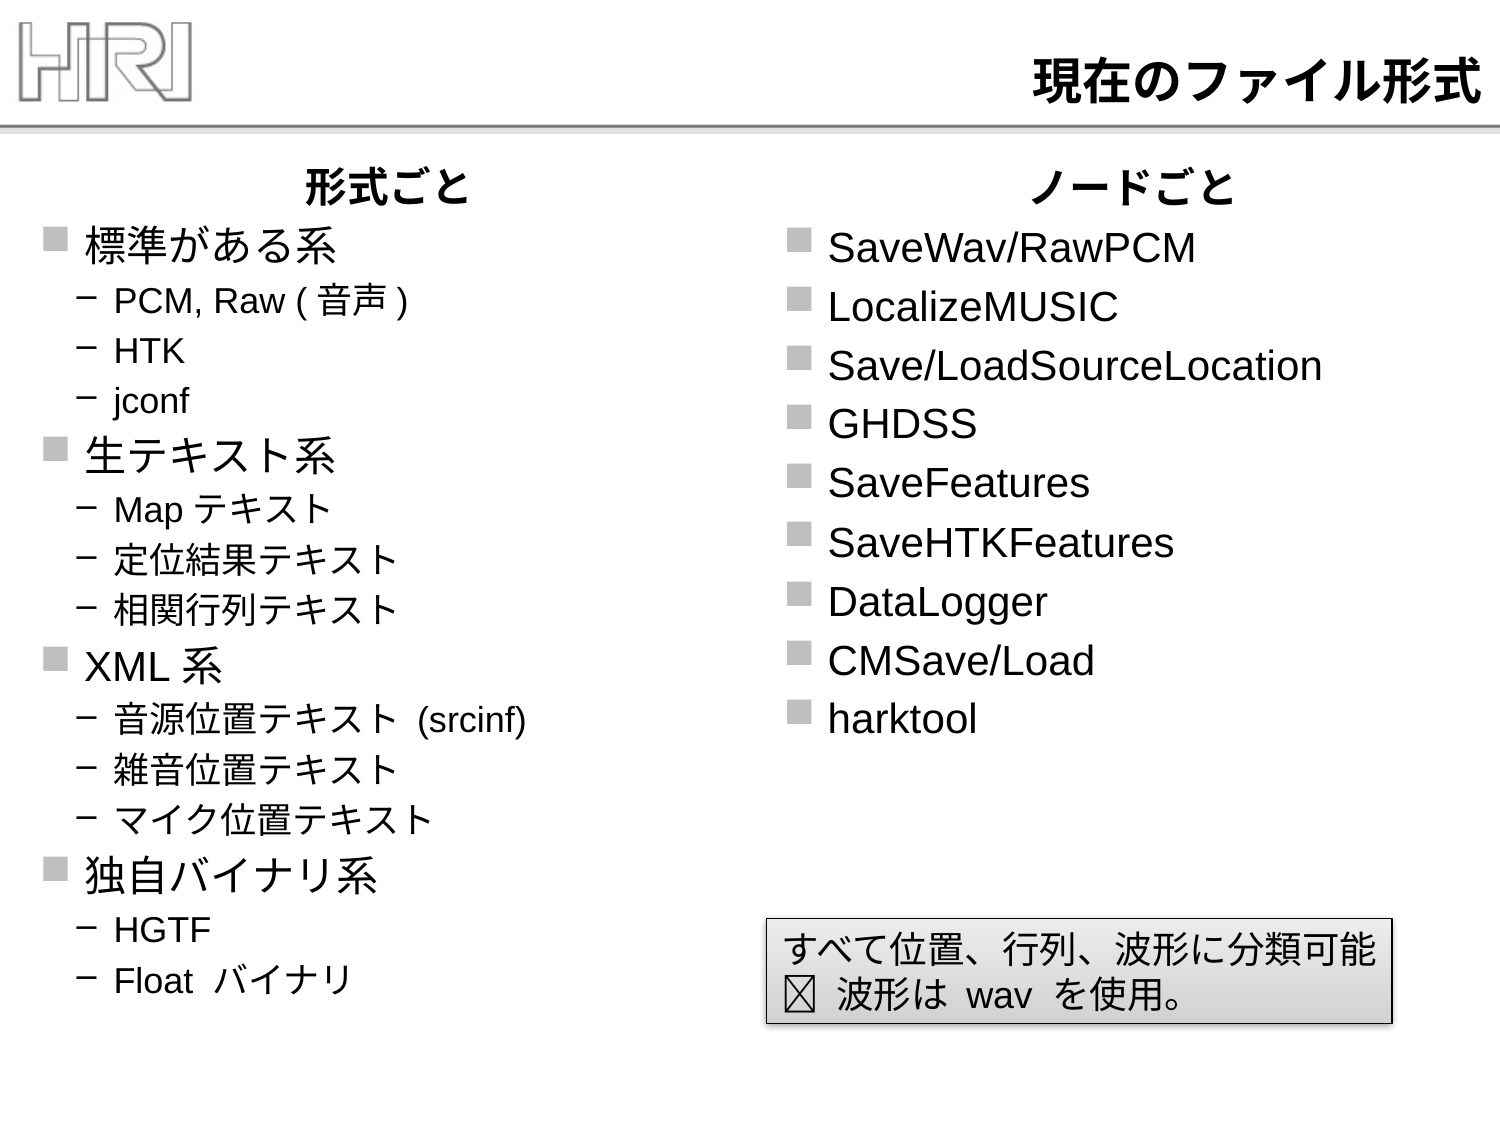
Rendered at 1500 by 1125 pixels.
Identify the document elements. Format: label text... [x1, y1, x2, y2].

list ノードごと SaveWav/RawPCM LocalizeMUSIC Save/LoadSourceLocation GHDSS SaveFeatures SaveHTKFeatures DataLogger CMSave/Load harktool [761, 160, 1483, 1059]
text_box すべて位置、行列、波形に分類可能  波形は wav を使用。 [766, 918, 1393, 1024]
title 現在のファイル形式 [300, 0, 1483, 126]
list 形式ごと 標準がある系 PCM, Raw (音声) HTK jconf 生テキスト系 Mapテキスト 定位結果テキスト 相関行列テキスト XML系 音源位置テキスト (srcinf) 雑音位置テキスト マイク位置テキスト 独自バイナリ系 HGTF Float バイナリ [17, 160, 739, 1059]
picture [0, 0, 1500, 134]
